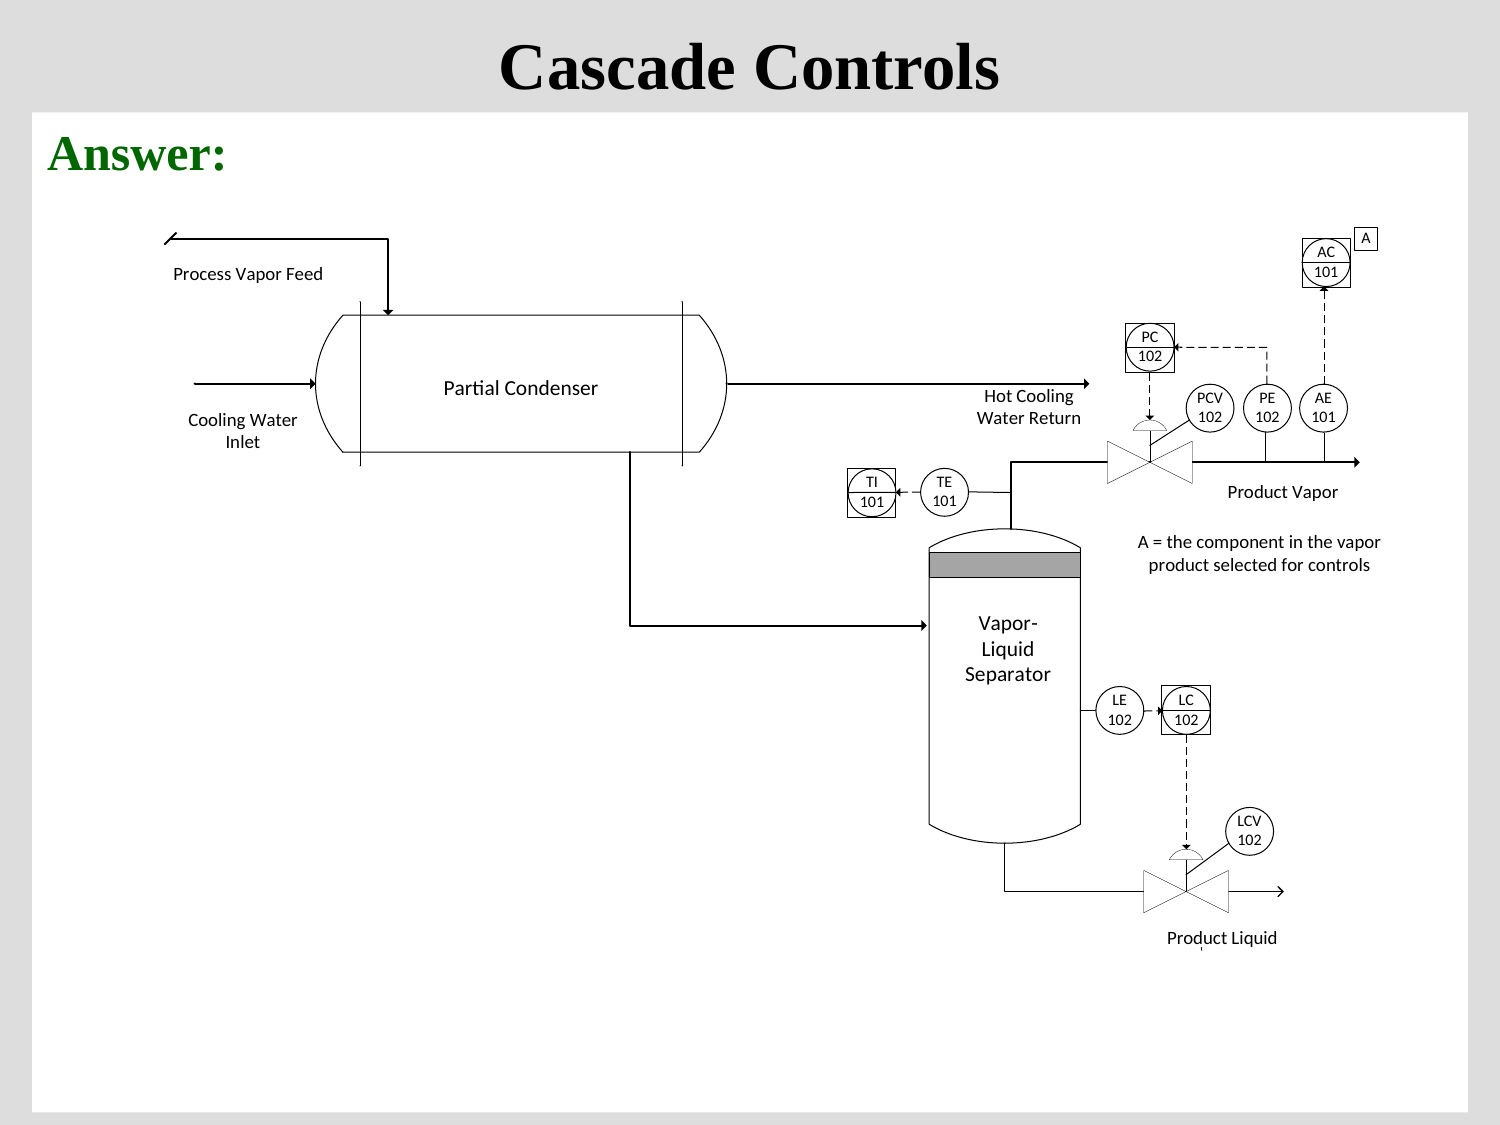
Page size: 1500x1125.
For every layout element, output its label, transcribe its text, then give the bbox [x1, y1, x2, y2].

picture [162, 224, 1387, 953]
title Cascade Controls [43, 12, 1457, 112]
subtitle Answer: [32, 112, 1468, 1113]
